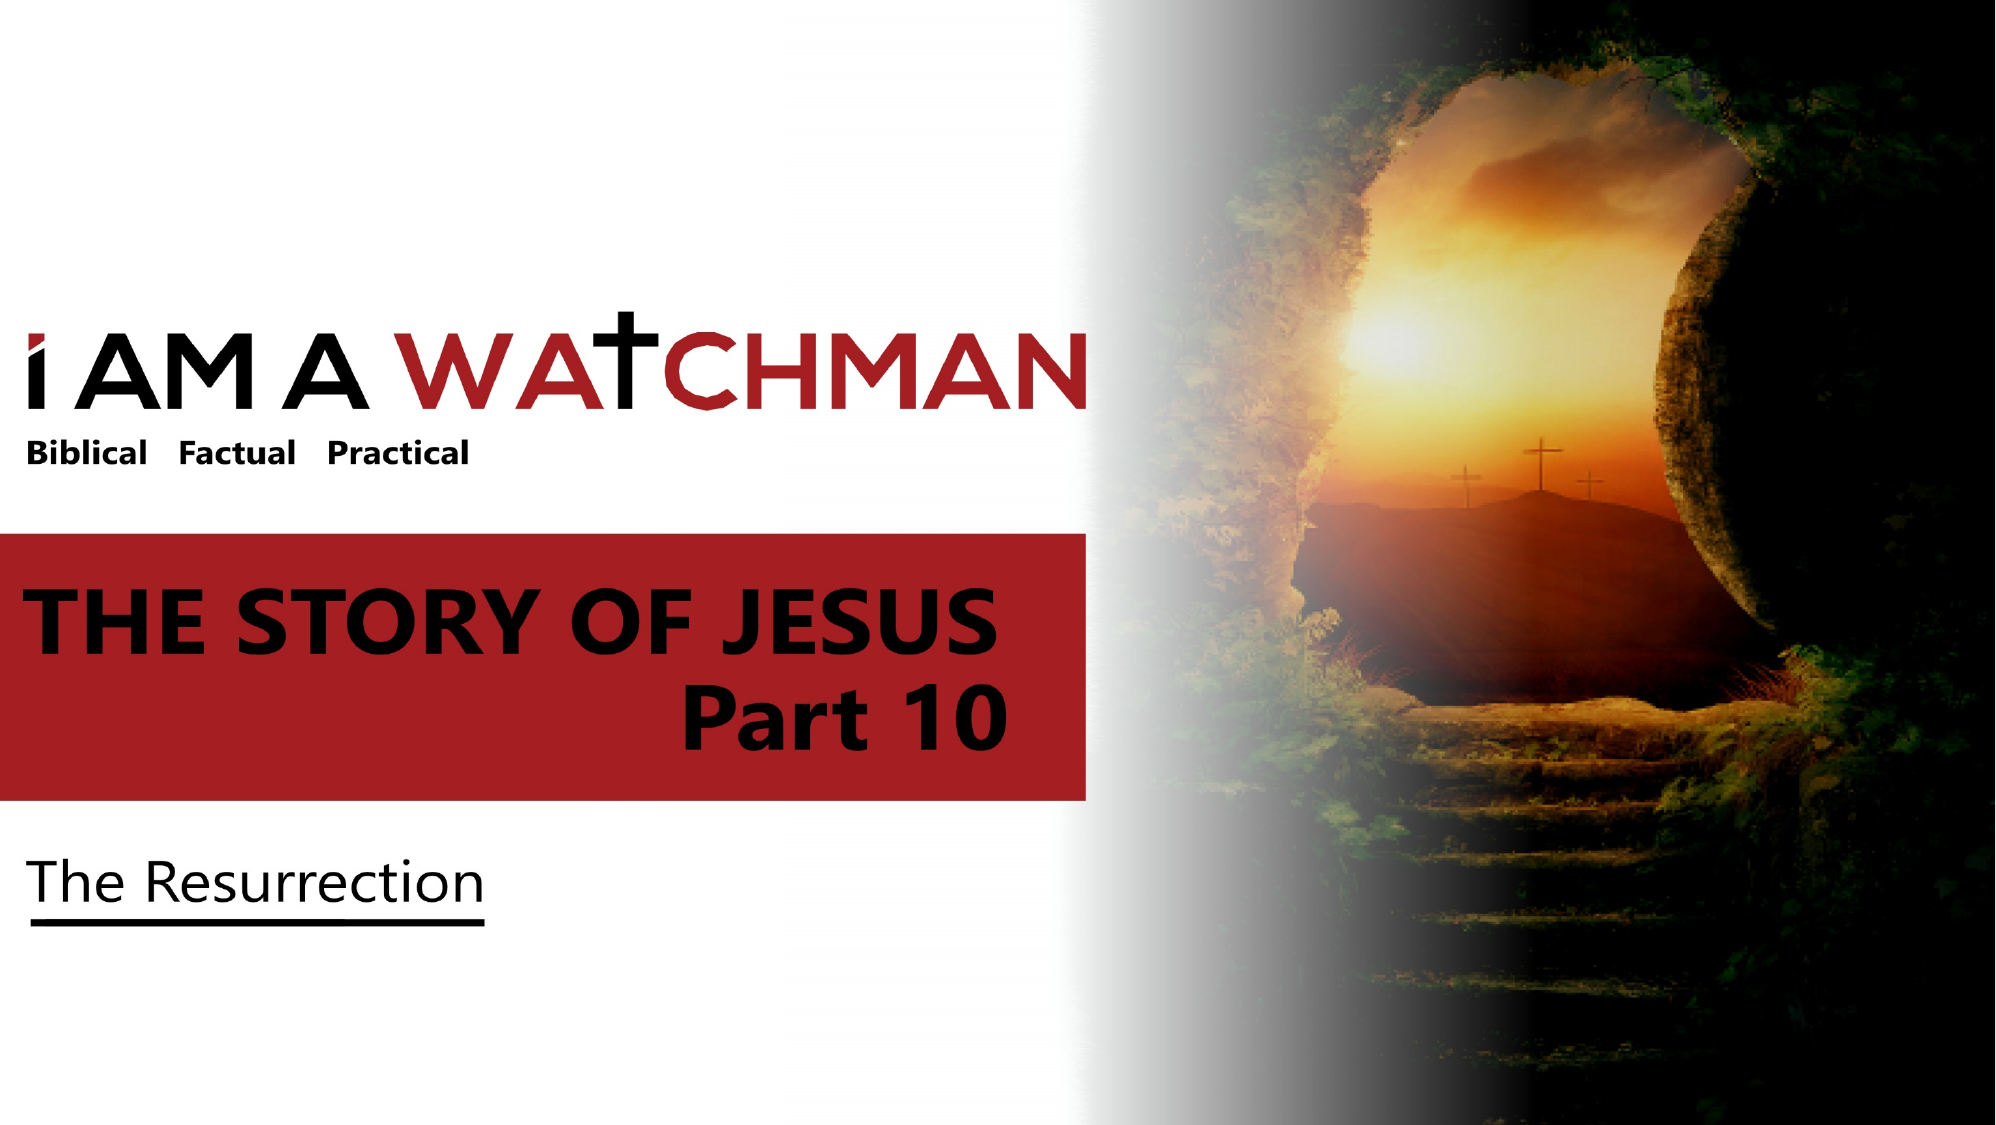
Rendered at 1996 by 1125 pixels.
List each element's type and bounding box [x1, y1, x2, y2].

list [0, 0, 1996, 1125]
